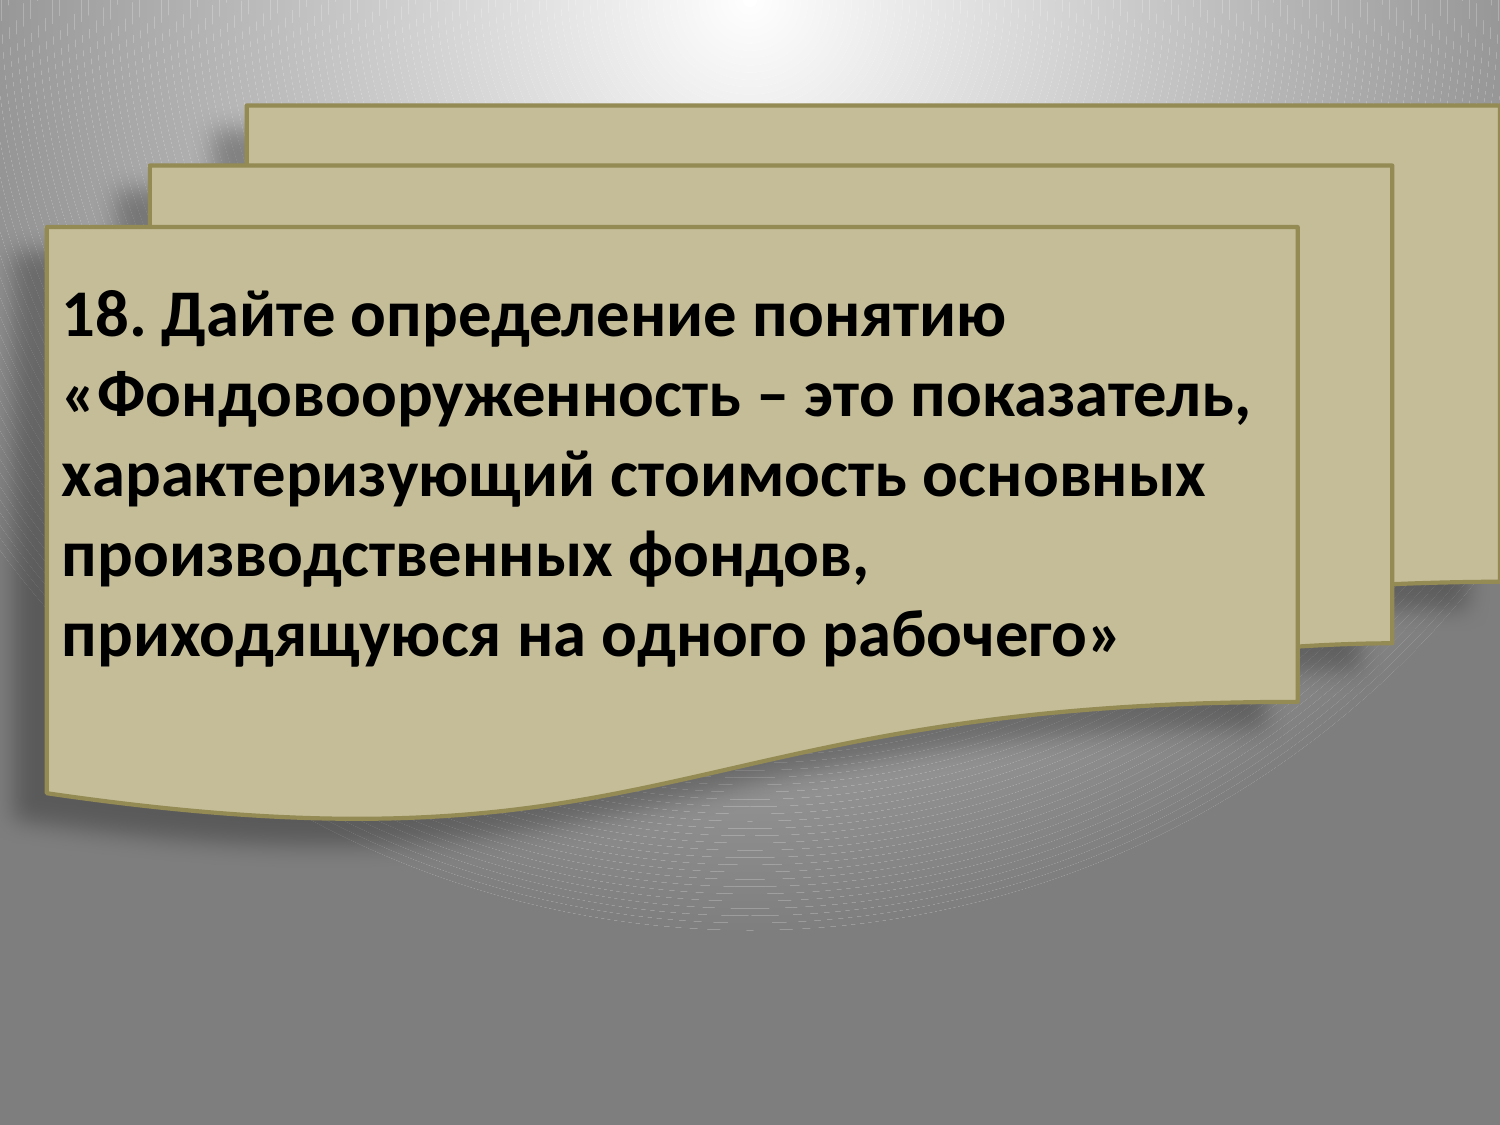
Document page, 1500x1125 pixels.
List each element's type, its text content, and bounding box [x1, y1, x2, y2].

text_box 18. Дайте определение понятию «Фондовооруженность – это показатель, характеризующий стоимость основных производственных фондов, приходящуюся на одного рабочего» [44, 103, 1500, 821]
